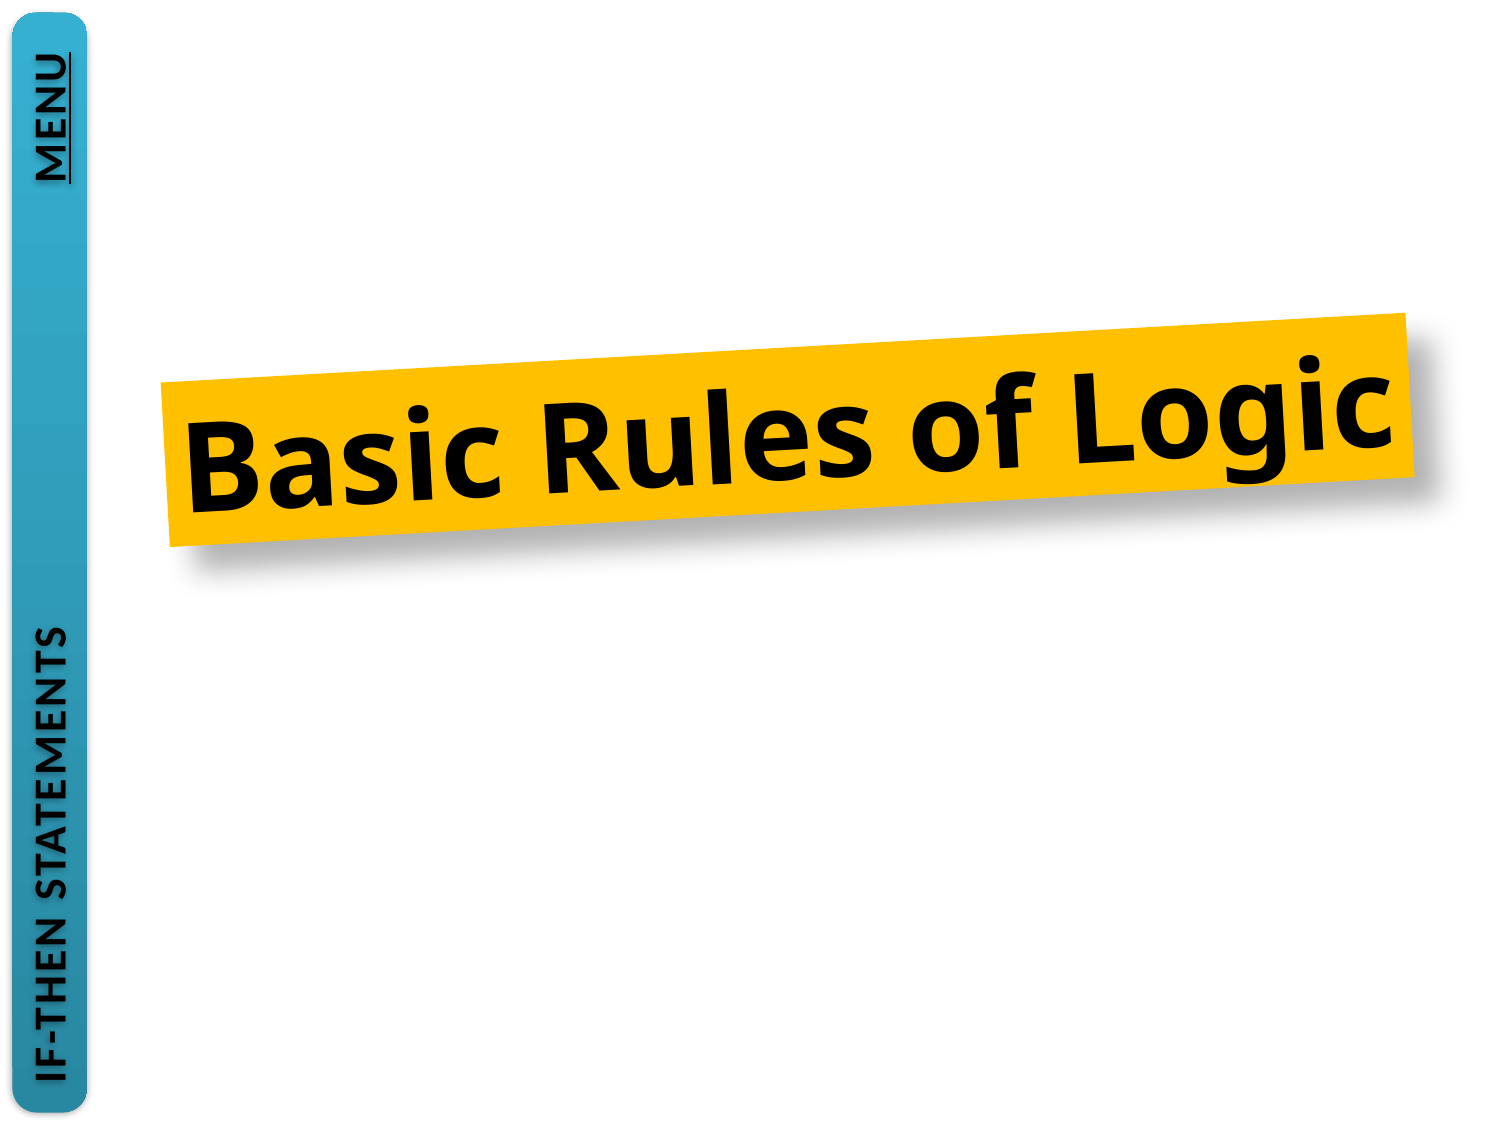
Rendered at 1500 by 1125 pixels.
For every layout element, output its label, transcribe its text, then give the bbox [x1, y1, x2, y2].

text_box [12, 12, 88, 1093]
text_box [21, 1107, 79, 1113]
text_box Basic Rules of Logic [160, 312, 1415, 548]
text_box IF-THEN STATEMENTS MENU [12, 37, 83, 1099]
